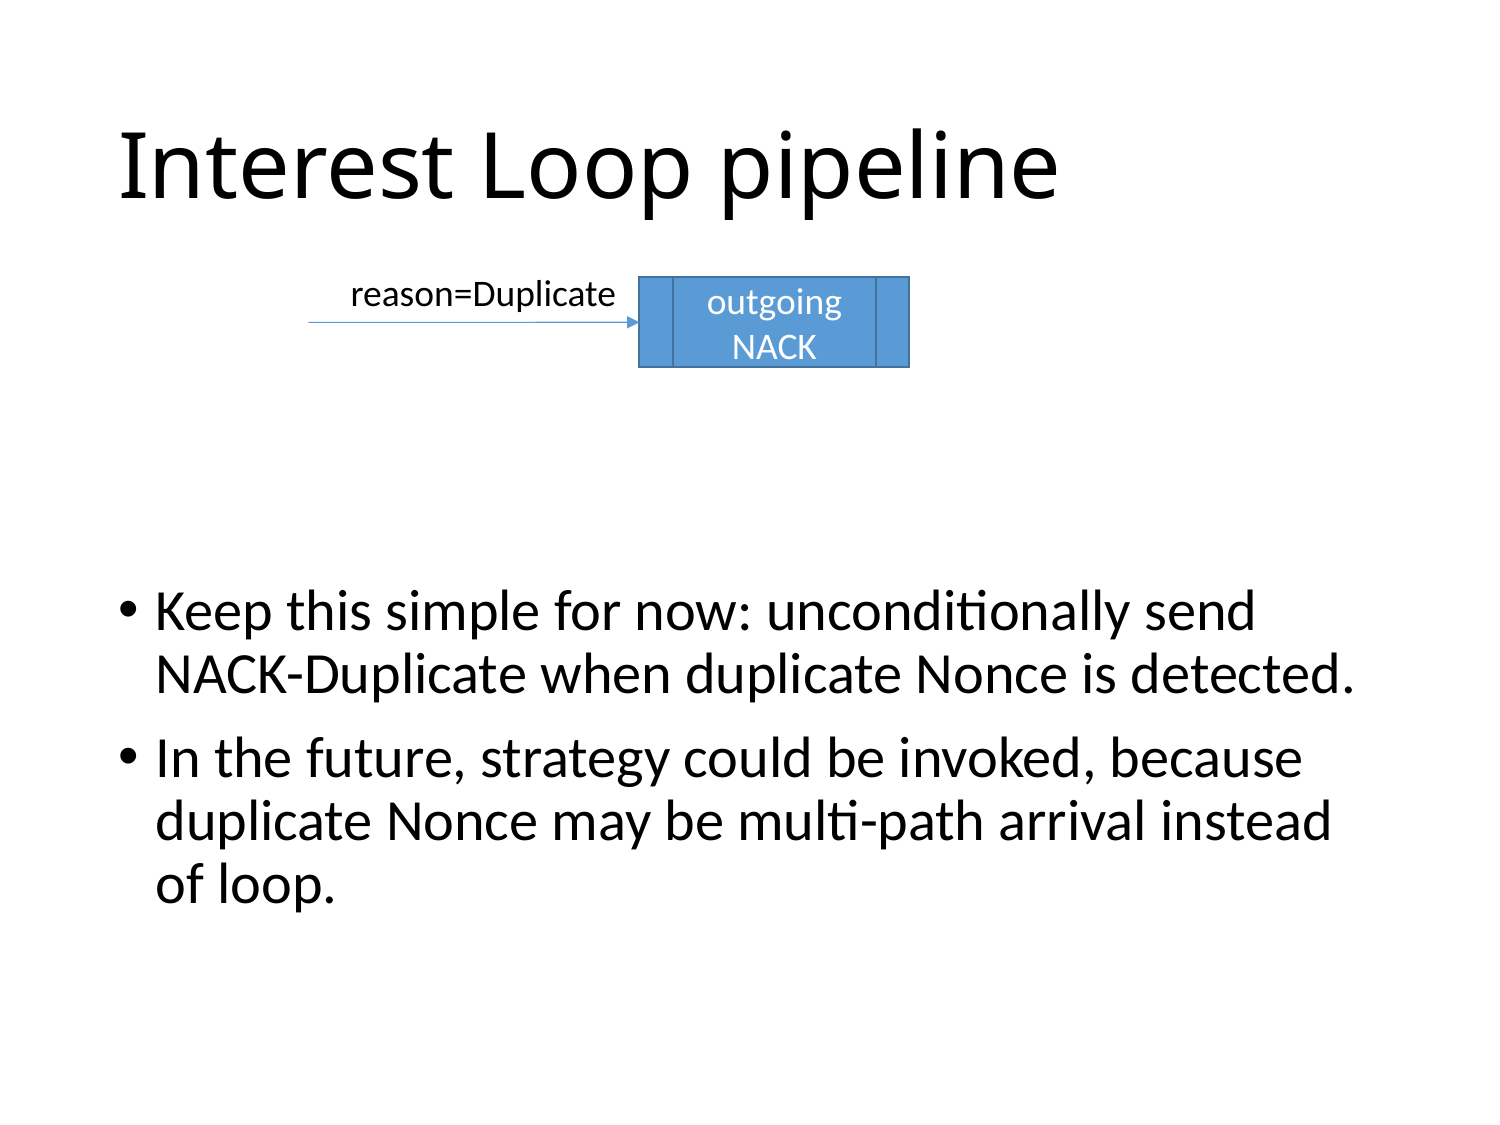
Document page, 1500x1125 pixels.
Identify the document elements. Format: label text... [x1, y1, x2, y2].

list Keep this simple for now: unconditionally send NACK-Duplicate when duplicate Nonce is detected. In the future, strategy could be invoked, because duplicate Nonce may be multi-path arrival instead of loop. [103, 572, 1397, 1014]
text_box outgoing NACK [638, 276, 910, 368]
title Interest Loop pipeline [103, 59, 1397, 278]
text_box reason=Duplicate [335, 261, 632, 322]
